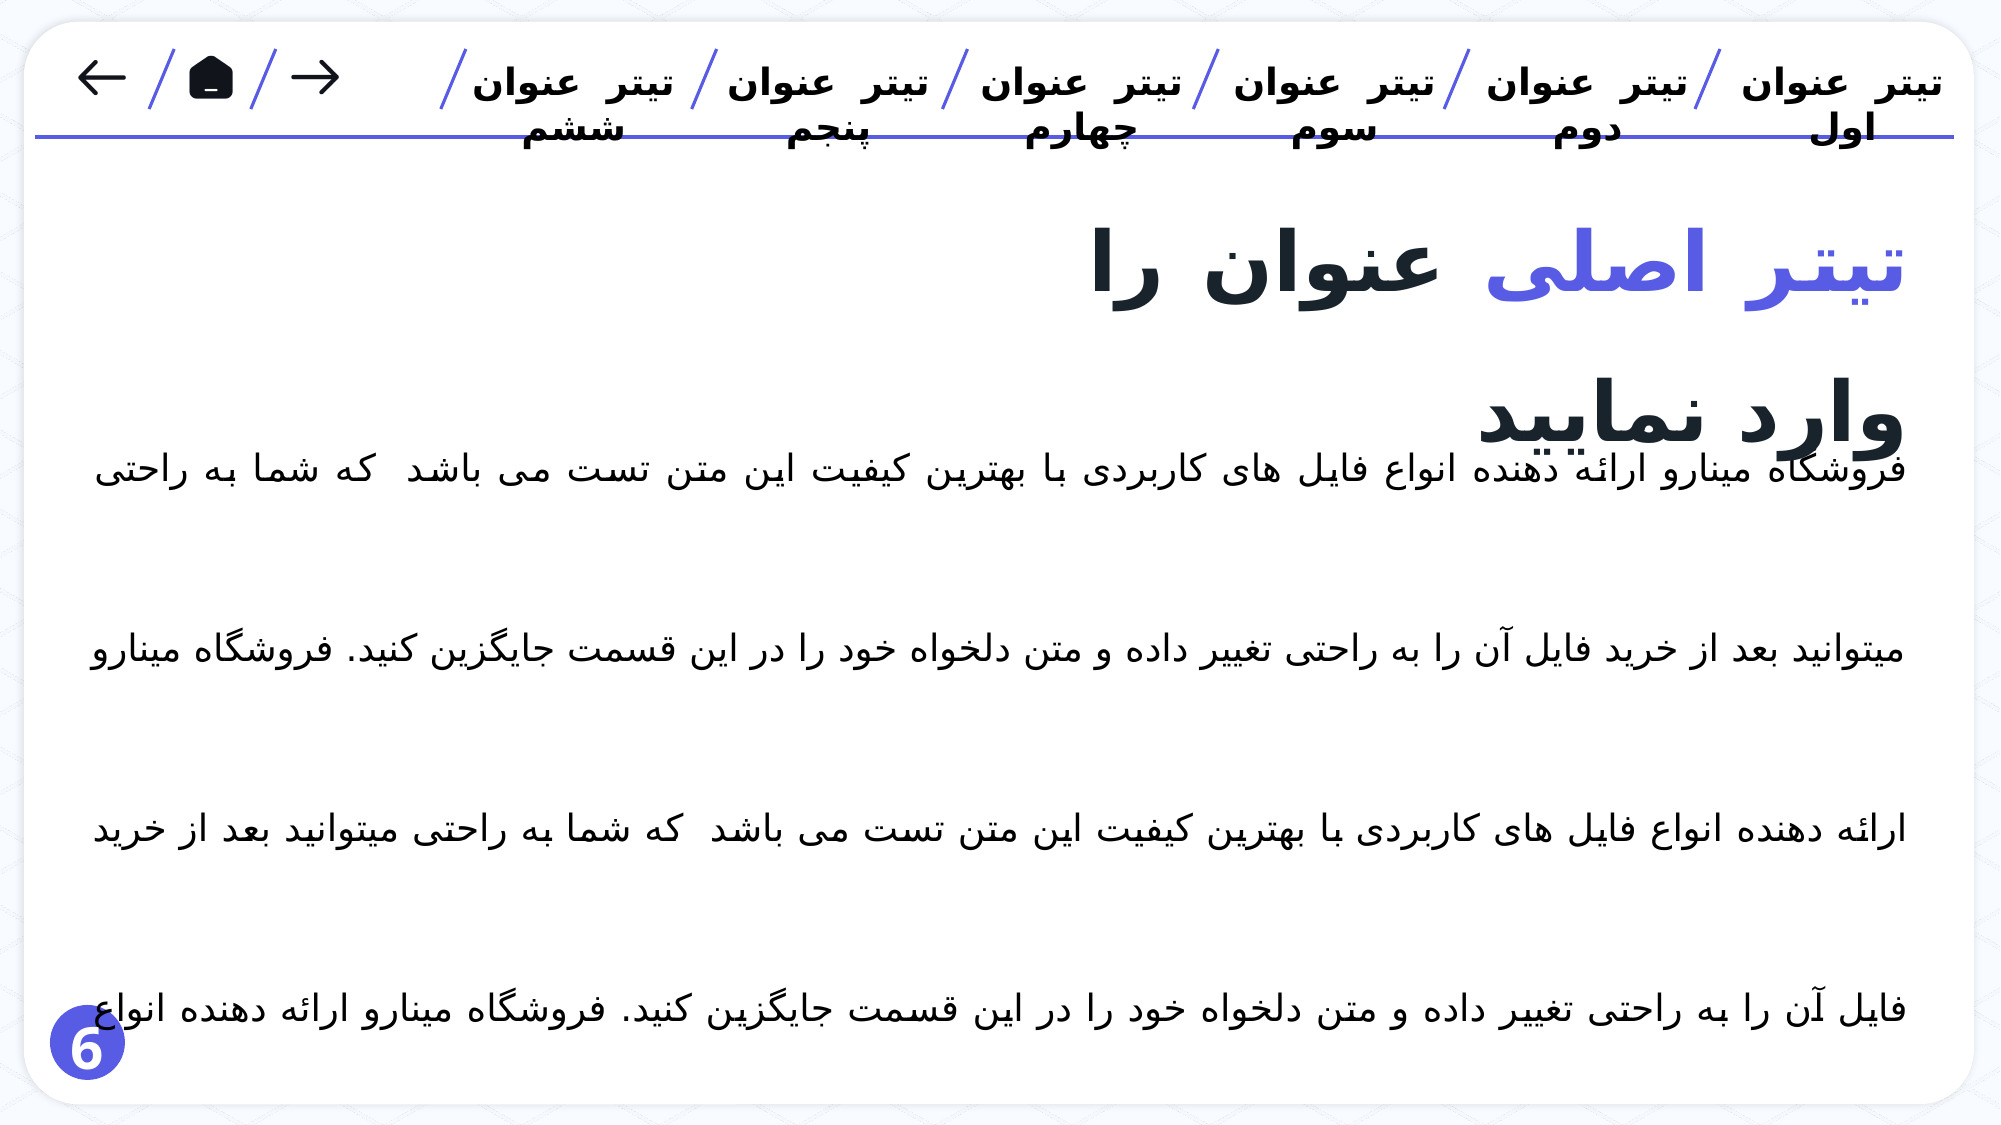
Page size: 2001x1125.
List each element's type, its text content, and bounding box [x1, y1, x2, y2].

text_box 6 [39, 1003, 134, 1089]
text_box تیتر عنوان اول [1716, 50, 1971, 156]
text_box تیتر اصلی عنوان را وارد نمایید [1064, 150, 1924, 466]
text_box تیتر عنوان سوم [1210, 50, 1463, 150]
text_box تیتر عنوان دوم [1463, 50, 1716, 150]
text_box تیتر عنوان ششم [446, 50, 702, 156]
text_box تیتر عنوان پنجم [702, 50, 957, 156]
text_box فروشگاه مینارو ارائه دهنده انواع فایل های کاربردی با بهترین کیفیت این متن تست می باشد که شما به راحتی میتوانید بعد از خرید فایل آن را به راحتی تغییر داده و متن دلخواه خود را در این قسمت جایگزین کنید. فروشگاه مینارو ارائه دهنده انواع فایل های کاربردی با بهترین کیفیت این متن تست می باشد که شما به راحتی میتوانید بعد از خرید فایل آن را به راحتی تغییر داده و متن دلخواه خود را در این قسمت جایگزین کنید. فروشگاه مینارو ارائه دهنده انواع فایل های کاربردی با بهترین کیفیت این متن تست می باشد [76, 301, 1923, 1125]
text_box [76, 51, 341, 104]
text_box تیتر عنوان چهارم [957, 50, 1210, 156]
